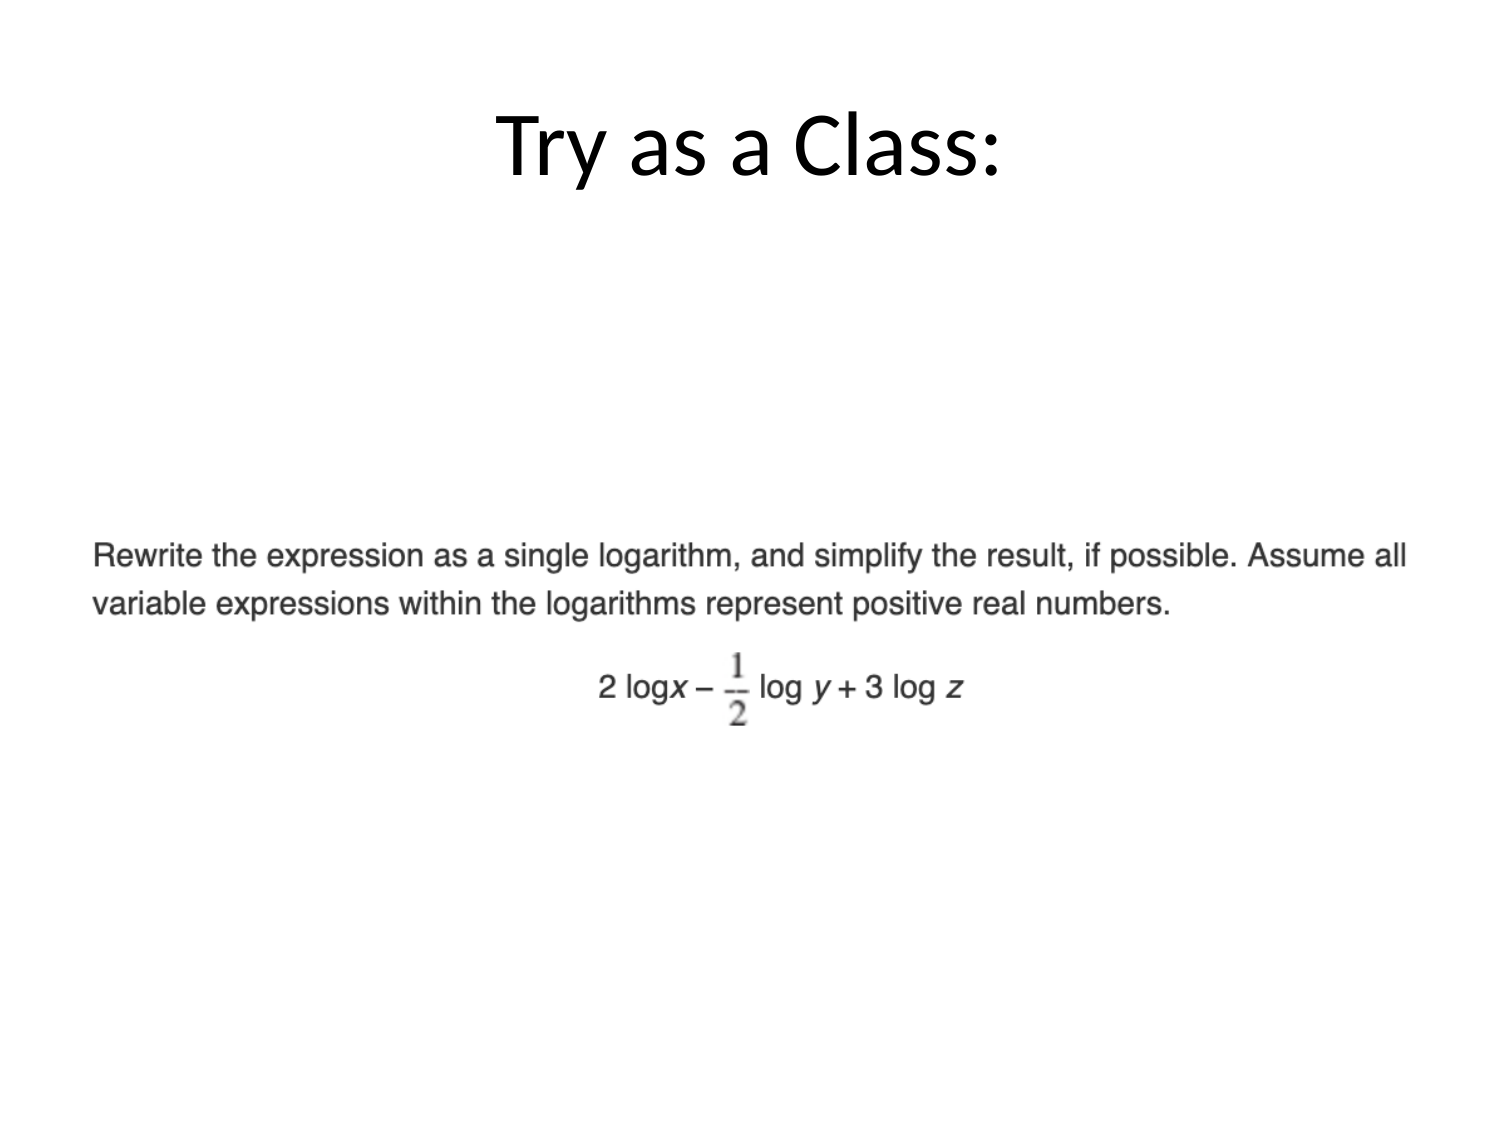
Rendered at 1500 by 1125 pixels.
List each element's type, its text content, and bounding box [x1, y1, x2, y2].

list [74, 262, 1426, 1006]
title Try as a Class: [75, 45, 1425, 233]
